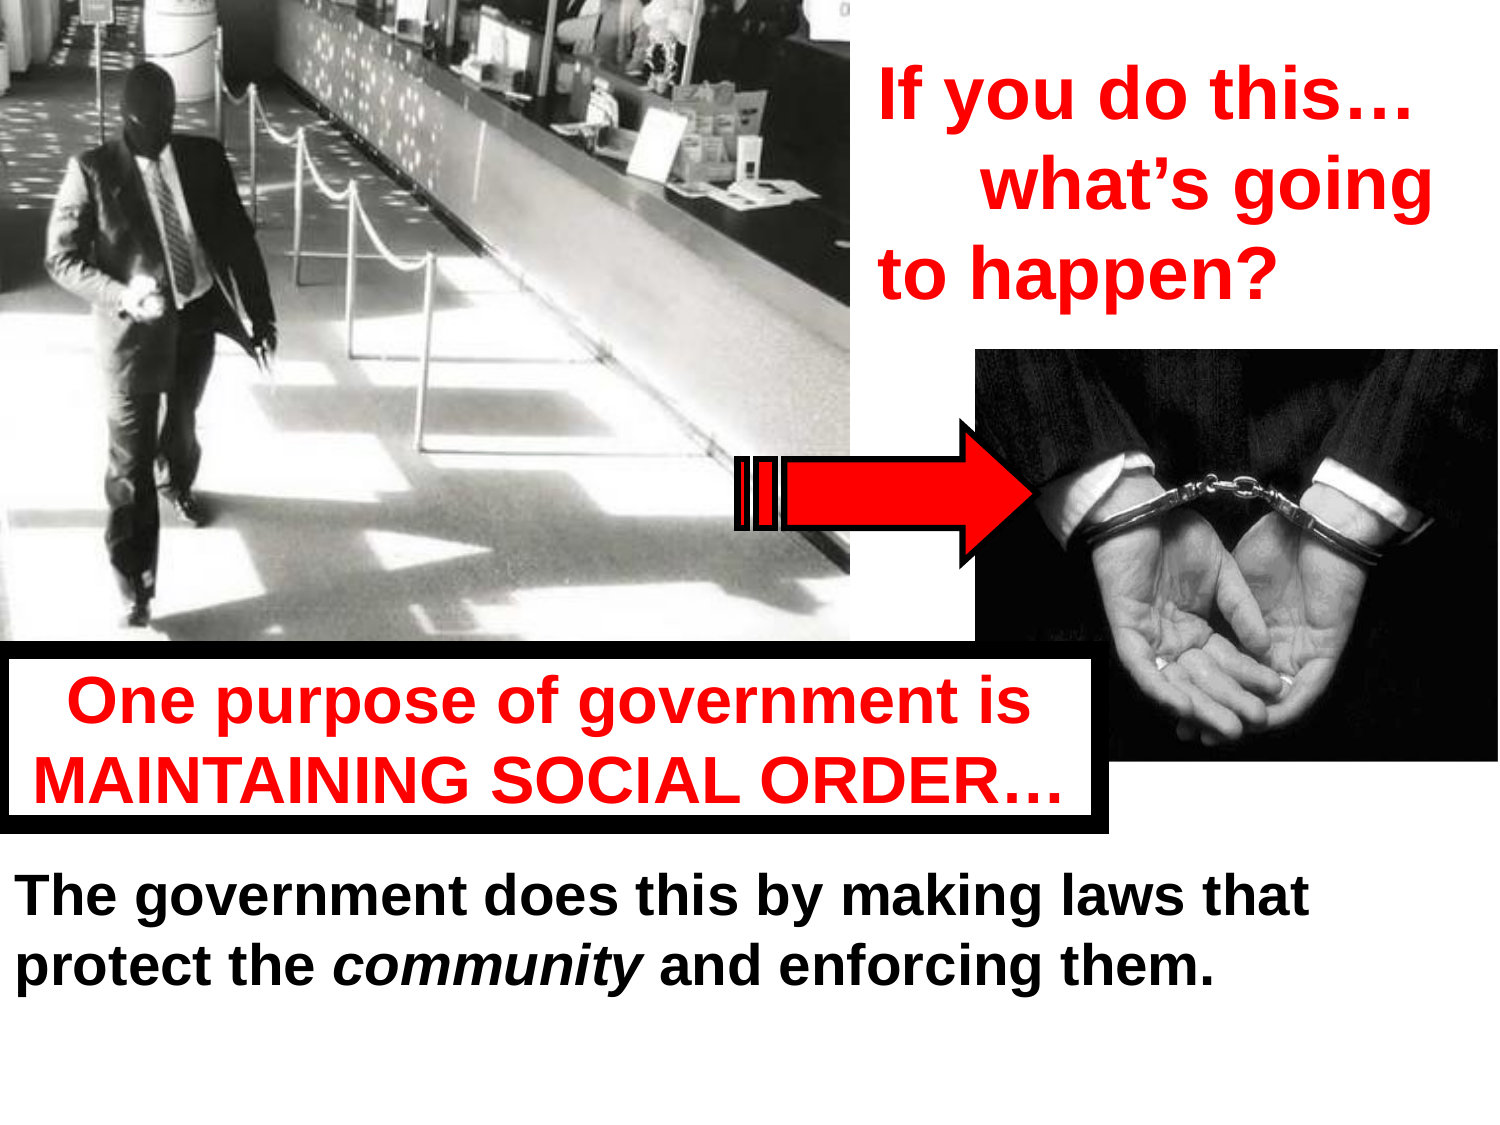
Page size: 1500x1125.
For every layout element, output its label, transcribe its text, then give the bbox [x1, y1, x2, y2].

text_box One purpose of government is MAINTAINING SOCIAL ORDER… [0, 649, 1100, 825]
picture [0, 0, 851, 655]
picture [974, 349, 1500, 763]
text_box [854, 424, 969, 563]
text_box The government does this by making laws that protect the community and enforcing them. [0, 849, 1500, 1005]
text_box If you do this… what’s going to happen? [862, 37, 1500, 323]
